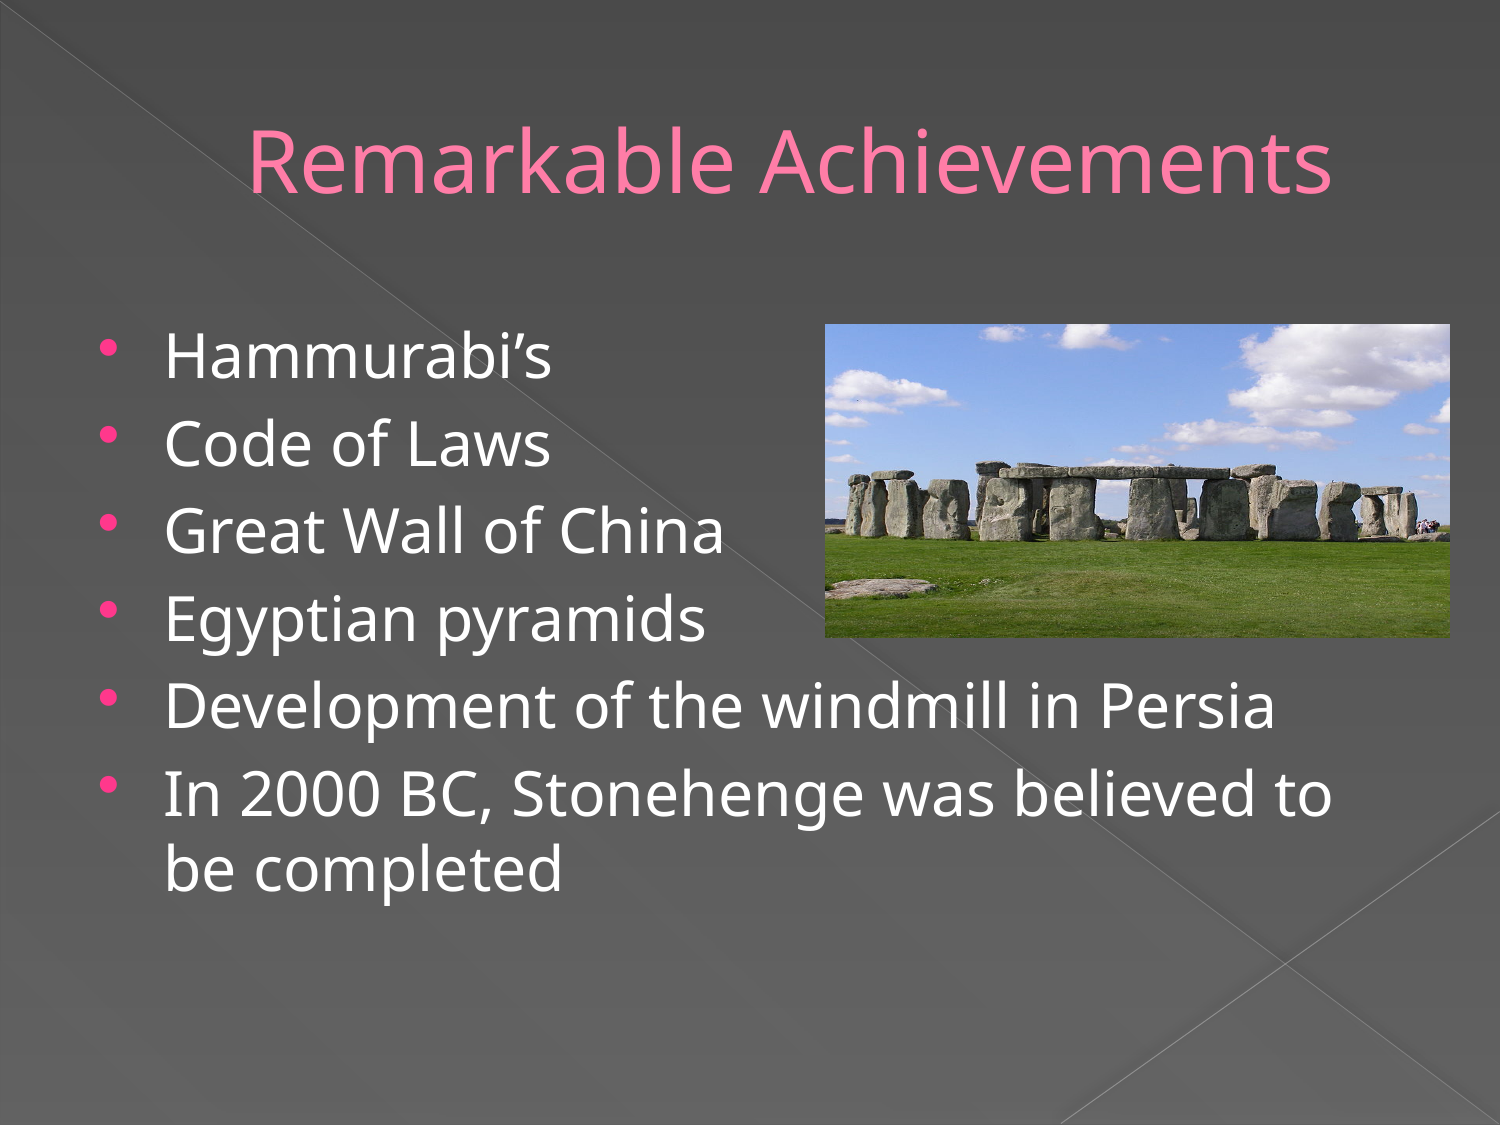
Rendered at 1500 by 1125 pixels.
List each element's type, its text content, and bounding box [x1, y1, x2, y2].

list Hammurabi’s Code of Laws Great Wall of China Egyptian pyramids Development of the windmill in Persia In 2000 BC, Stonehenge was believed to be completed [75, 308, 1425, 1059]
title Remarkable Achievements [75, 43, 1425, 274]
picture [824, 324, 1451, 638]
